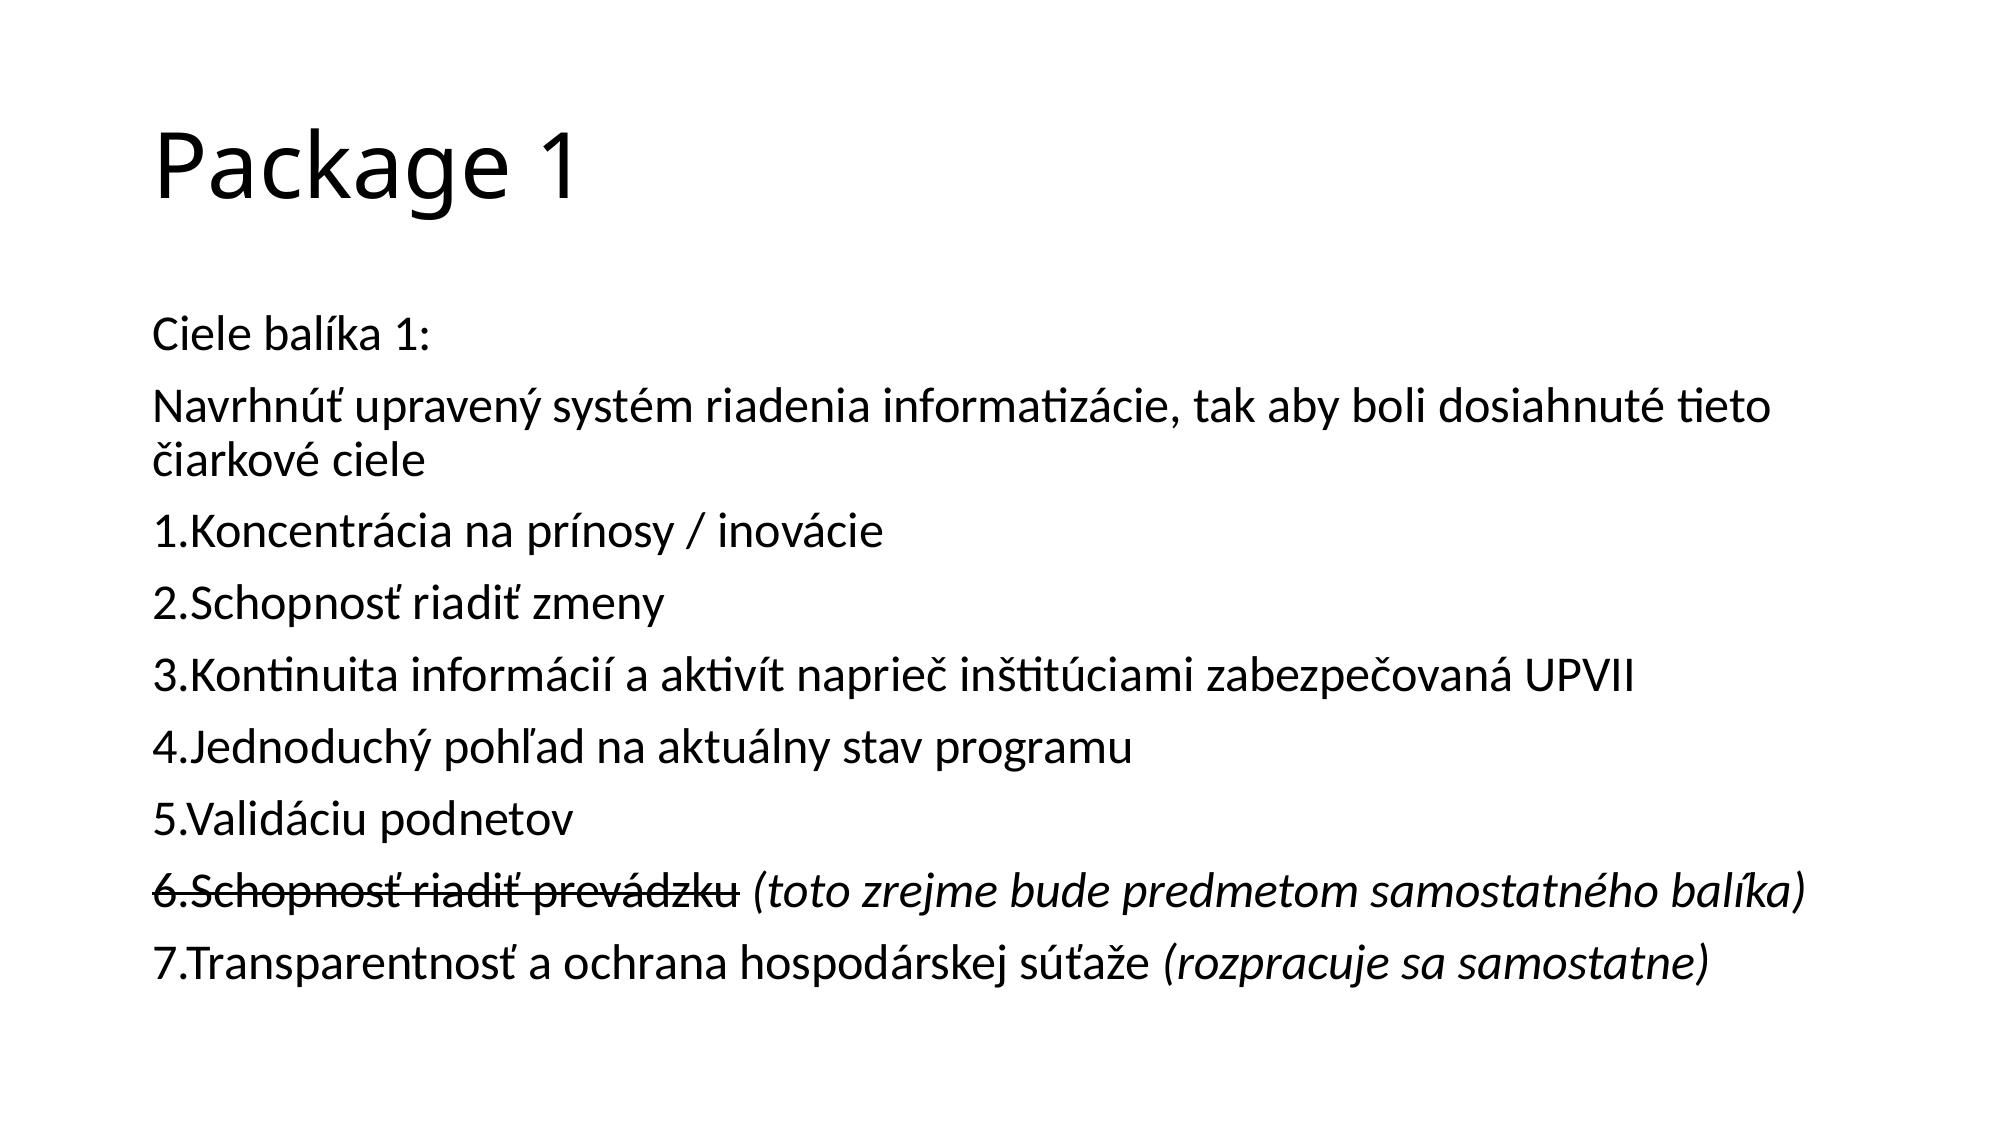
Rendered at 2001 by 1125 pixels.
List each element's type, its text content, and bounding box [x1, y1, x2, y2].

title Package 1 [137, 59, 1863, 278]
list Ciele balíka 1: Navrhnúť upravený systém riadenia informatizácie, tak aby boli dosiahnuté tieto čiarkové ciele 1.Koncentrácia na prínosy / inovácie 2.Schopnosť riadiť zmeny 3.Kontinuita informácií a aktivít naprieč inštitúciami zabezpečovaná UPVII 4.Jednoduchý pohľad na aktuálny stav programu 5.Validáciu podnetov 6.Schopnosť riadiť prevádzku (toto zrejme bude predmetom samostatného balíka) 7.Transparentnosť a ochrana hospodárskej súťaže (rozpracuje sa samostatne) [137, 299, 1863, 1014]
